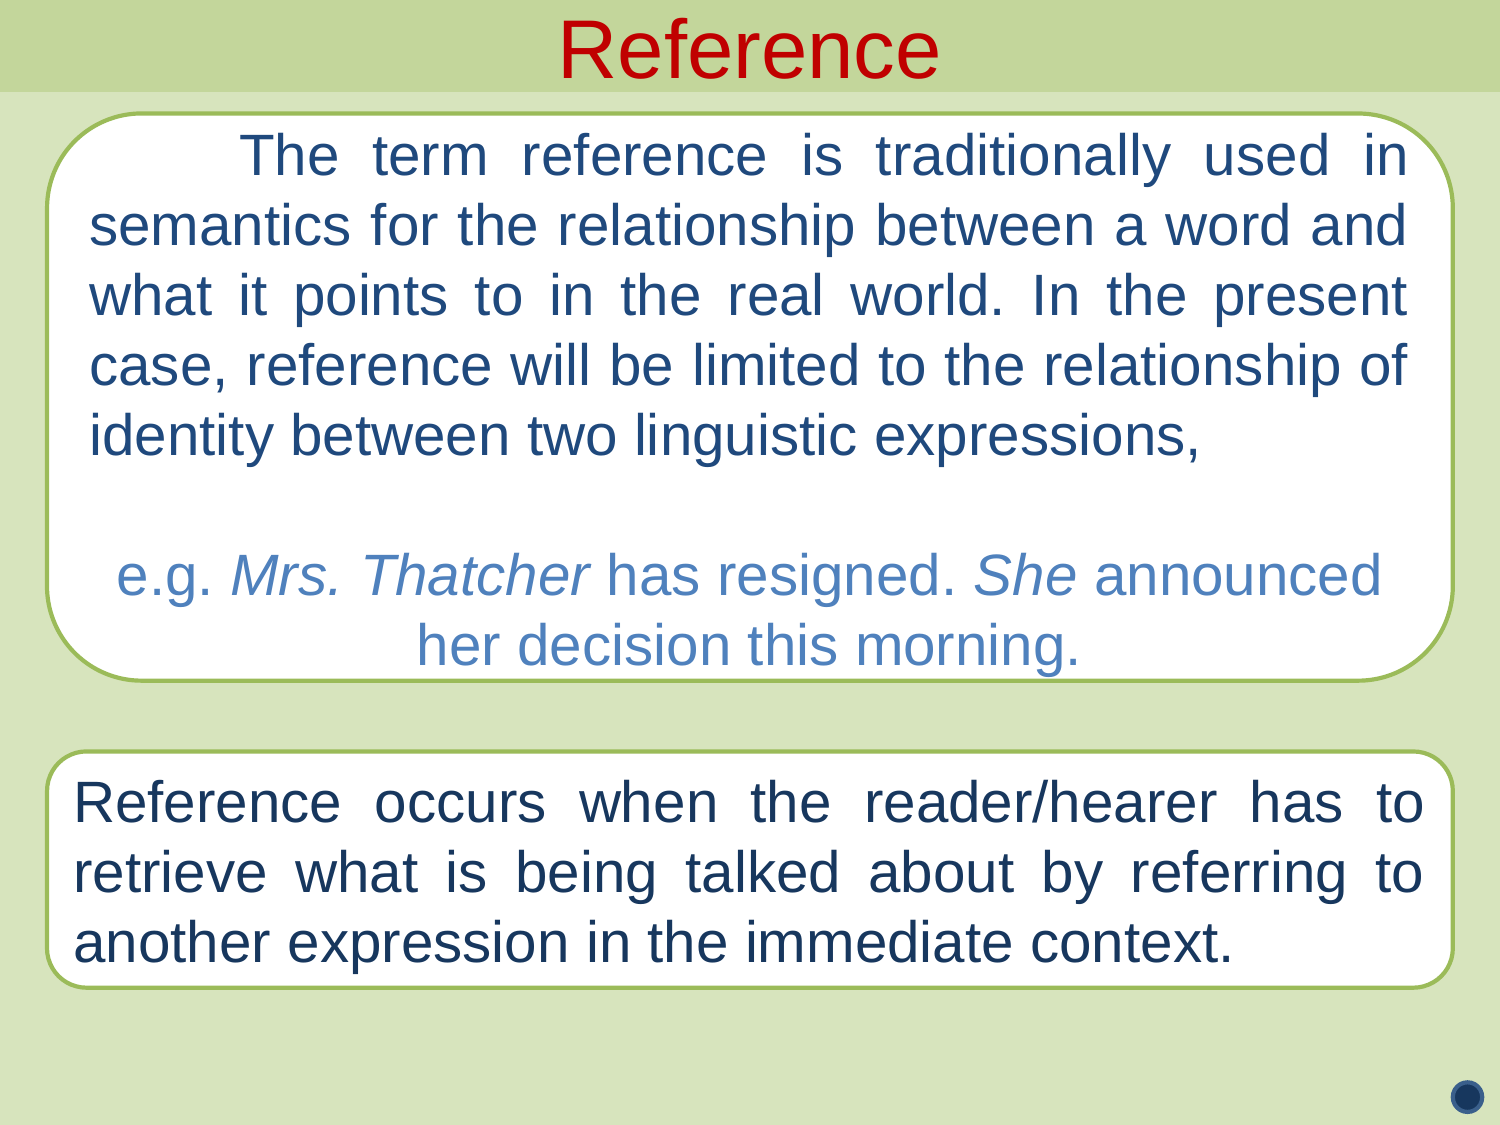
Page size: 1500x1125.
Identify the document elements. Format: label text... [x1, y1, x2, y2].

text_box Reference occurs when the reader/hearer has to retrieve what is being talked about by referring to another expression in the immediate context. [44, 749, 1455, 990]
text_box [1450, 1080, 1485, 1115]
text_box Reference [0, 0, 1500, 92]
text_box The term reference is traditionally used in semantics for the relationship between a word and what it points to in the real world. In the present case, reference will be limited to the relationship of identity between two linguistic expressions, e.g. Mrs. Thatcher has resigned. She announced her decision this morning. [44, 111, 1455, 683]
